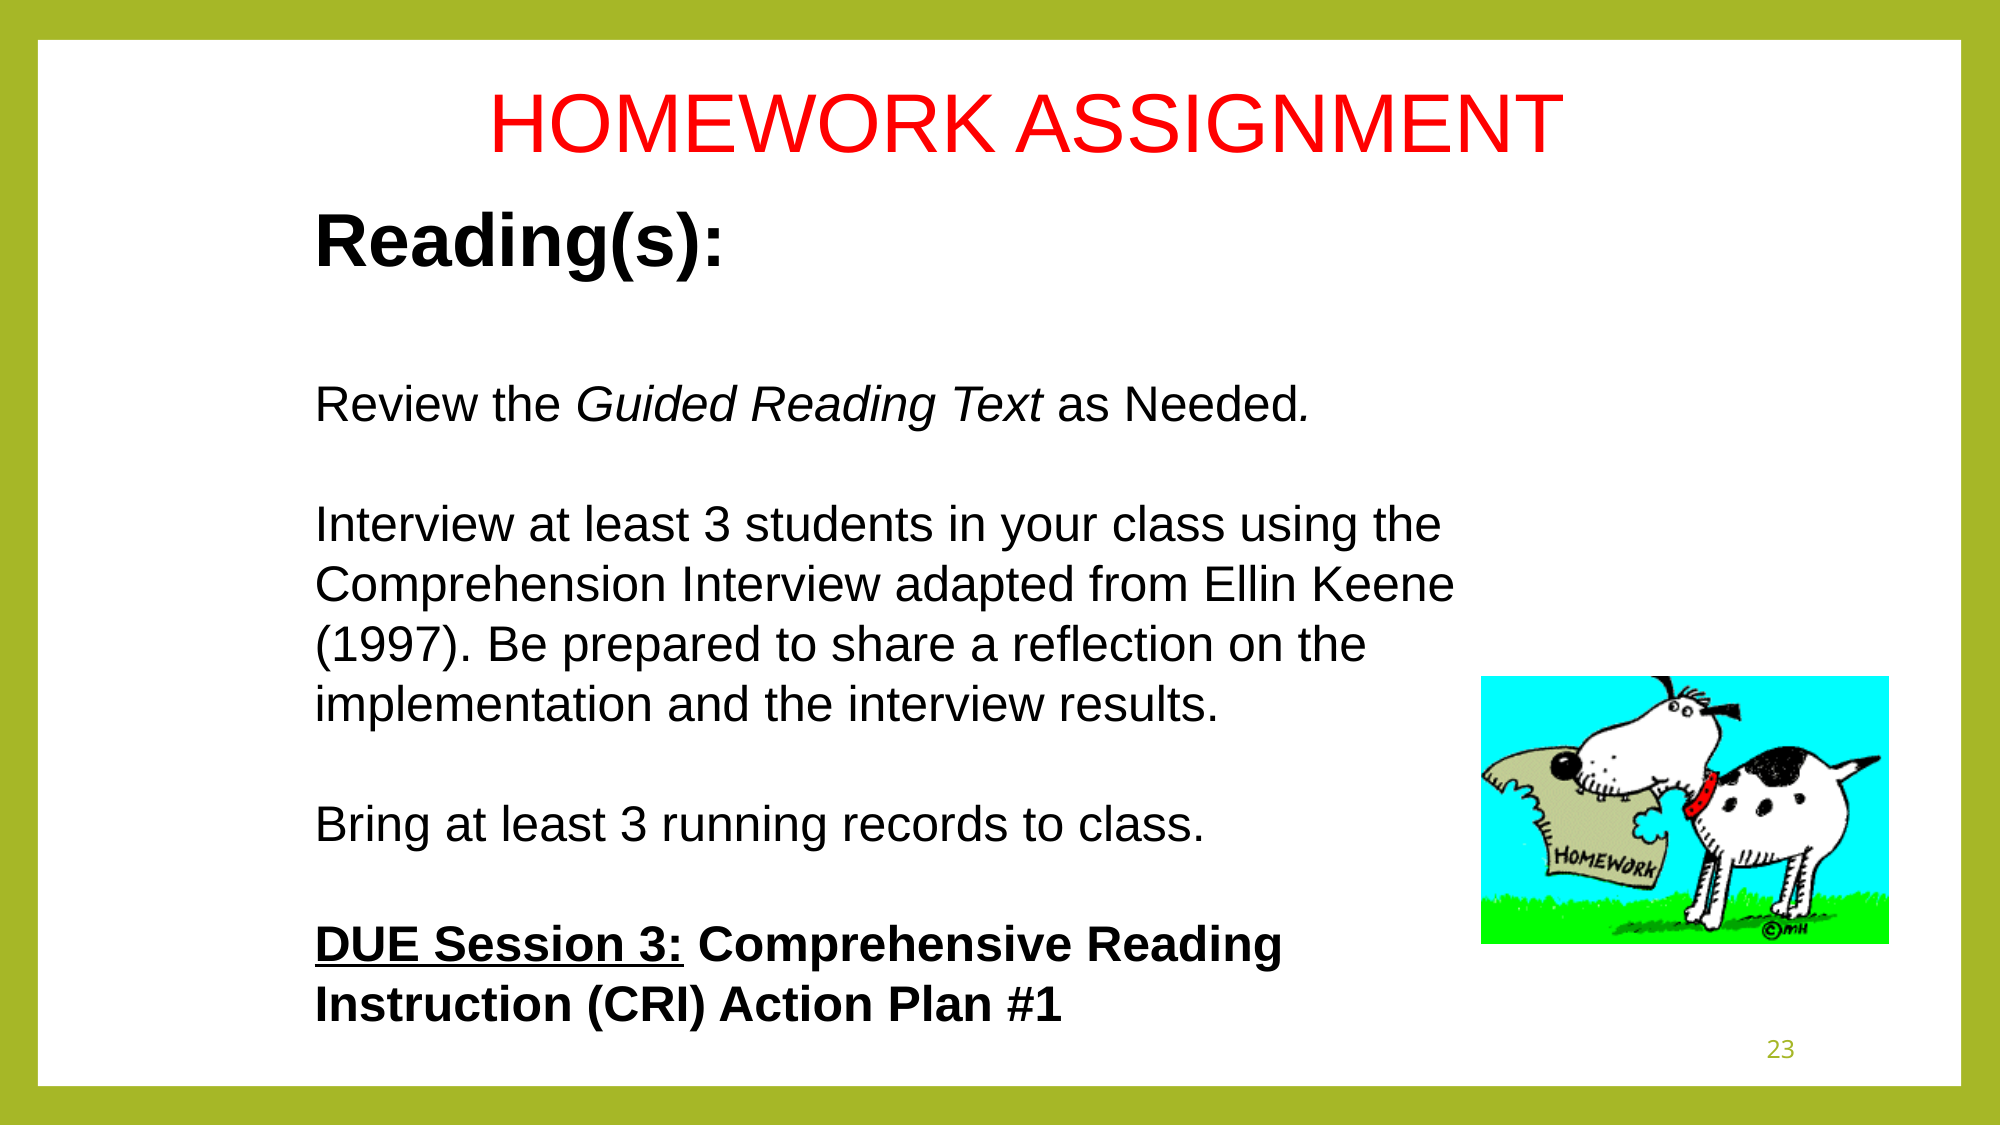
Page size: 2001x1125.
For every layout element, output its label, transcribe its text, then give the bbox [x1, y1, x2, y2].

text_box Reading(s): Review the Guided Reading Text as Needed. Interview at least 3 students in your class using the Comprehension Interview adapted from Ellin Keene (1997). Be prepared to share a reflection on the implementation and the interview results. Bring at least 3 running records to class. DUE Session 3: Comprehensive Reading Instruction (CRI) Action Plan #1 [299, 183, 1550, 967]
picture [1480, 675, 1890, 944]
slide_number 23 [1530, 1020, 1811, 1081]
text_box HOMEWORK ASSIGNMENT [352, 24, 1702, 213]
